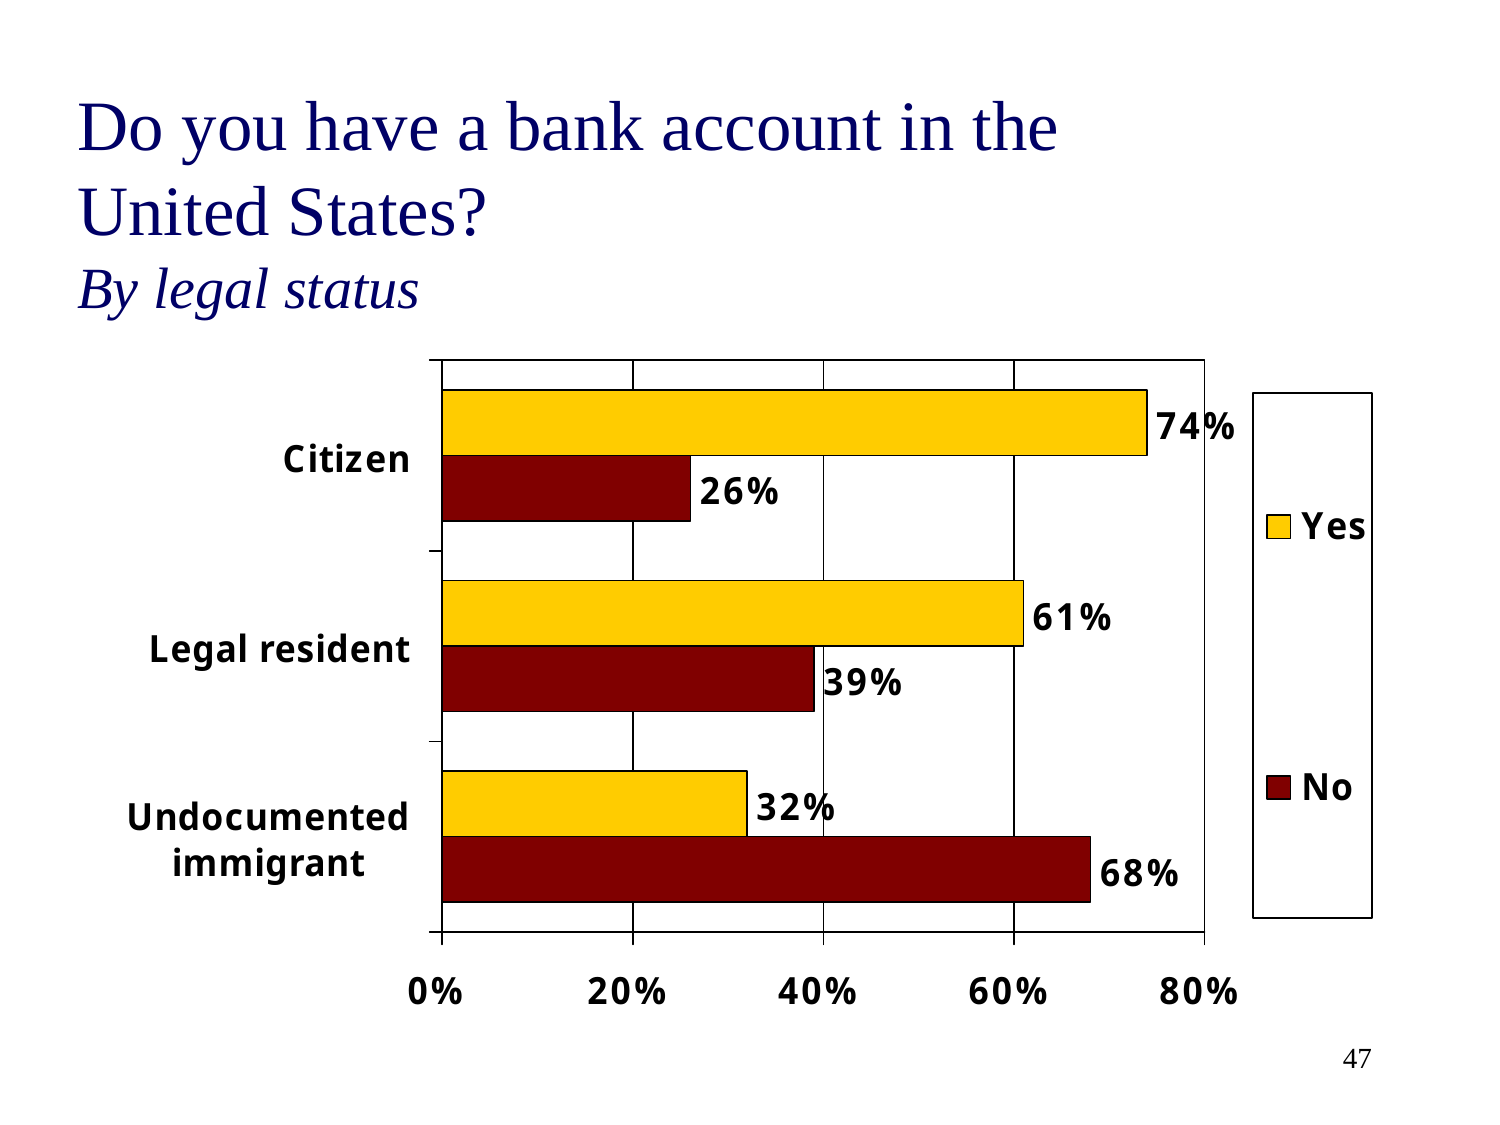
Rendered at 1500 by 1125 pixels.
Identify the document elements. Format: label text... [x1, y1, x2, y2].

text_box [112, 351, 1388, 1028]
slide_number 47 [1074, 1033, 1388, 1108]
title Do you have a bank account in the United States? By legal status [62, 74, 1438, 326]
